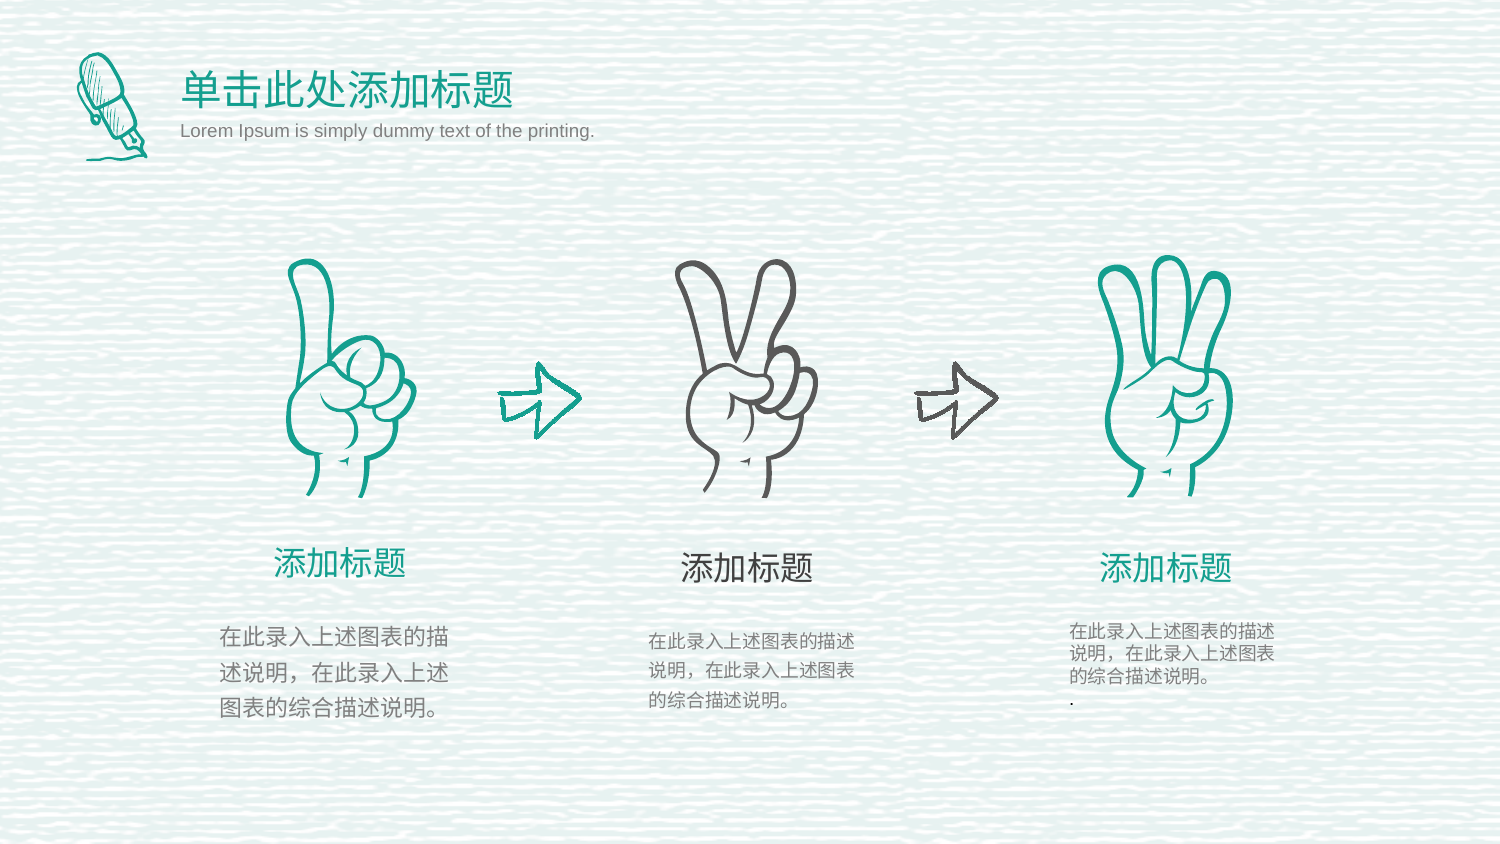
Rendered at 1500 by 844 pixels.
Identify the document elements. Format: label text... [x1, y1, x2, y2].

text_box 添加标题 [1068, 541, 1264, 593]
text_box 在此录入上述图表的描述说明，在此录入上述图表的综合描述说明。 . [1057, 613, 1293, 716]
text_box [1089, 254, 1238, 498]
text_box [914, 361, 999, 440]
text_box 在此录入上述图表的描述说明，在此录入上述图表的综合描述说明。 [208, 608, 468, 727]
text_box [671, 254, 822, 499]
text_box 添加标题 [242, 536, 438, 588]
text_box 在此录入上述图表的描述说明，在此录入上述图表的综合描述说明。 [637, 617, 872, 717]
text_box 添加标题 [649, 541, 845, 593]
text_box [276, 251, 420, 499]
text_box [497, 361, 582, 440]
